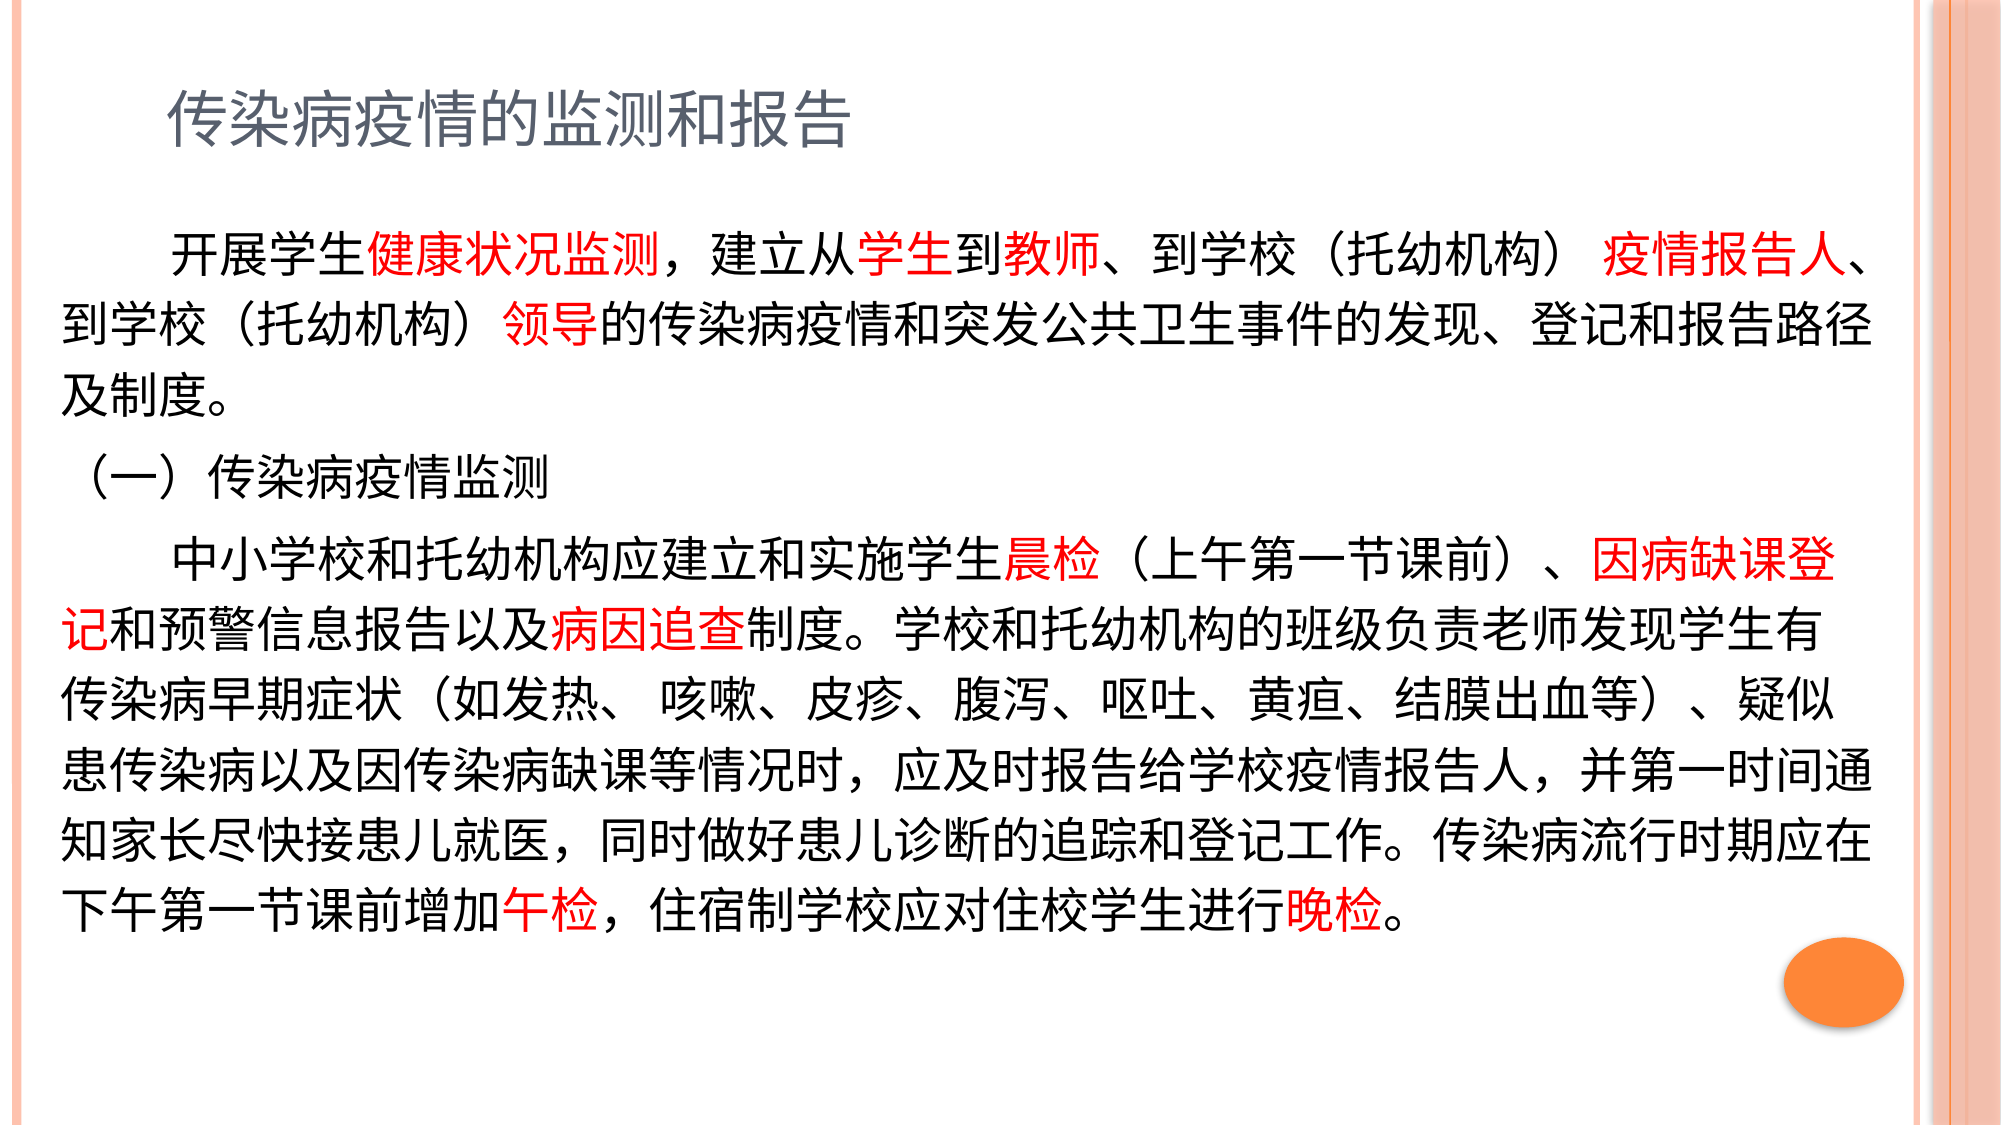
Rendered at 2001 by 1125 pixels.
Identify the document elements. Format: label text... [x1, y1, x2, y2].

title 传染病疫情的监测和报告 [151, 0, 1877, 163]
list 开展学生健康状况监测，建立从学生到教师、到学校（托幼机构） 疫情报告人、到学校（托幼机构）领导的传染病疫情和突发公共卫生事件的发现、登记和报告路径及制度。 （一）传染病疫情监测 中小学校和托幼机构应建立和实施学生晨检（上午第一节课前）、因病缺课登记和预警信息报告以及病因追查制度。学校和托幼机构的班级负责老师发现学生有传染病早期症状（如发热、 咳嗽、皮疹、腹泻、呕吐、黄疸、结膜出血等）、疑似患传染病以及因传染病缺课等情况时，应及时报告给学校疫情报告人，并第一时间通知家长尽快接患儿就医，同时做好患儿诊断的追踪和登记工作。传染病流行时期应在下午第一节课前增加午检，住宿制学校应对住校学生进行晚检。 [45, 204, 1889, 1026]
